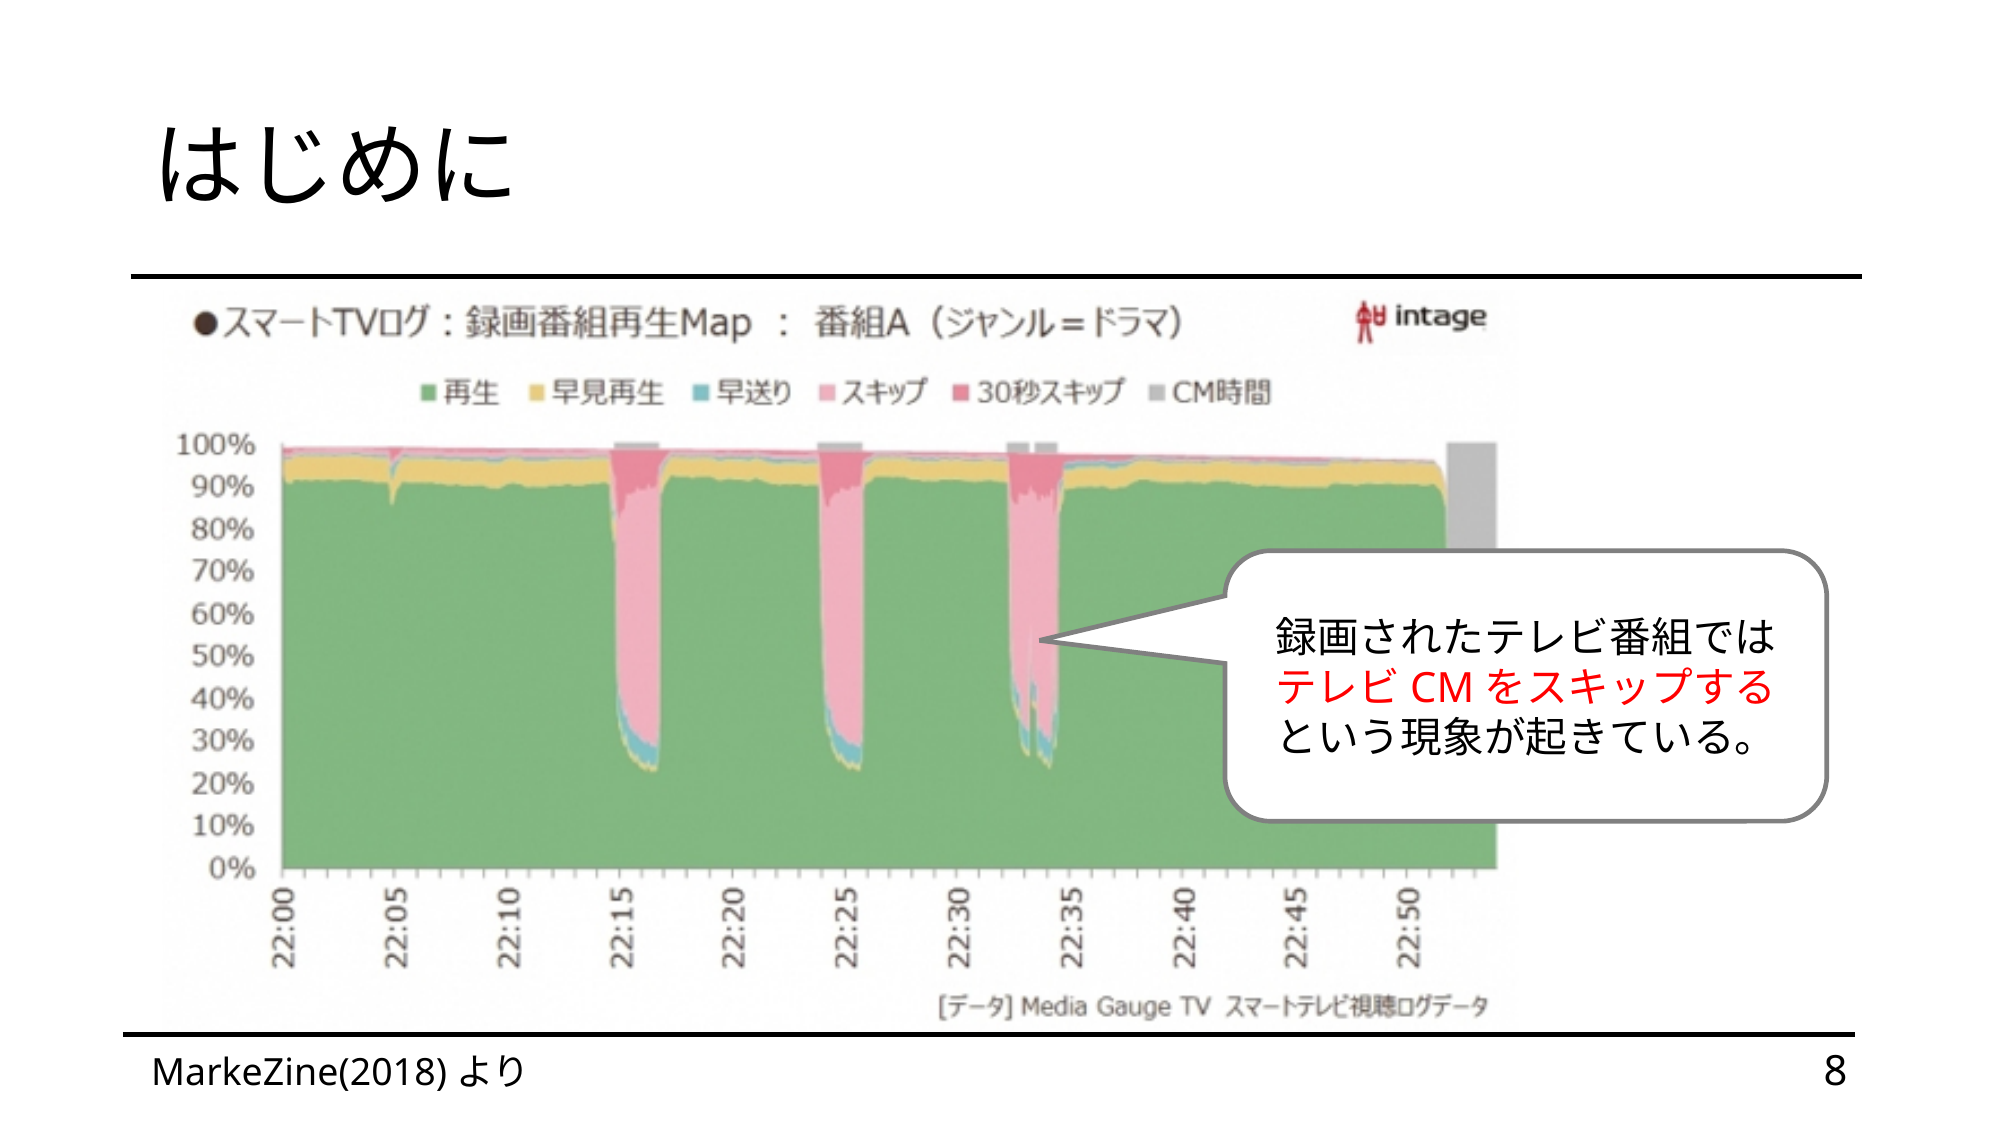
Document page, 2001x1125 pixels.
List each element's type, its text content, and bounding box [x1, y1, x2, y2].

slide_number 8 [1412, 1042, 1863, 1103]
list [162, 290, 1519, 1034]
text_box 録画されたテレビ番組では テレビCMをスキップする という現象が起きている。 [1519, 549, 1828, 823]
title はじめに [137, 59, 1863, 276]
text_box MarkeZine(2018)より [136, 1040, 546, 1101]
